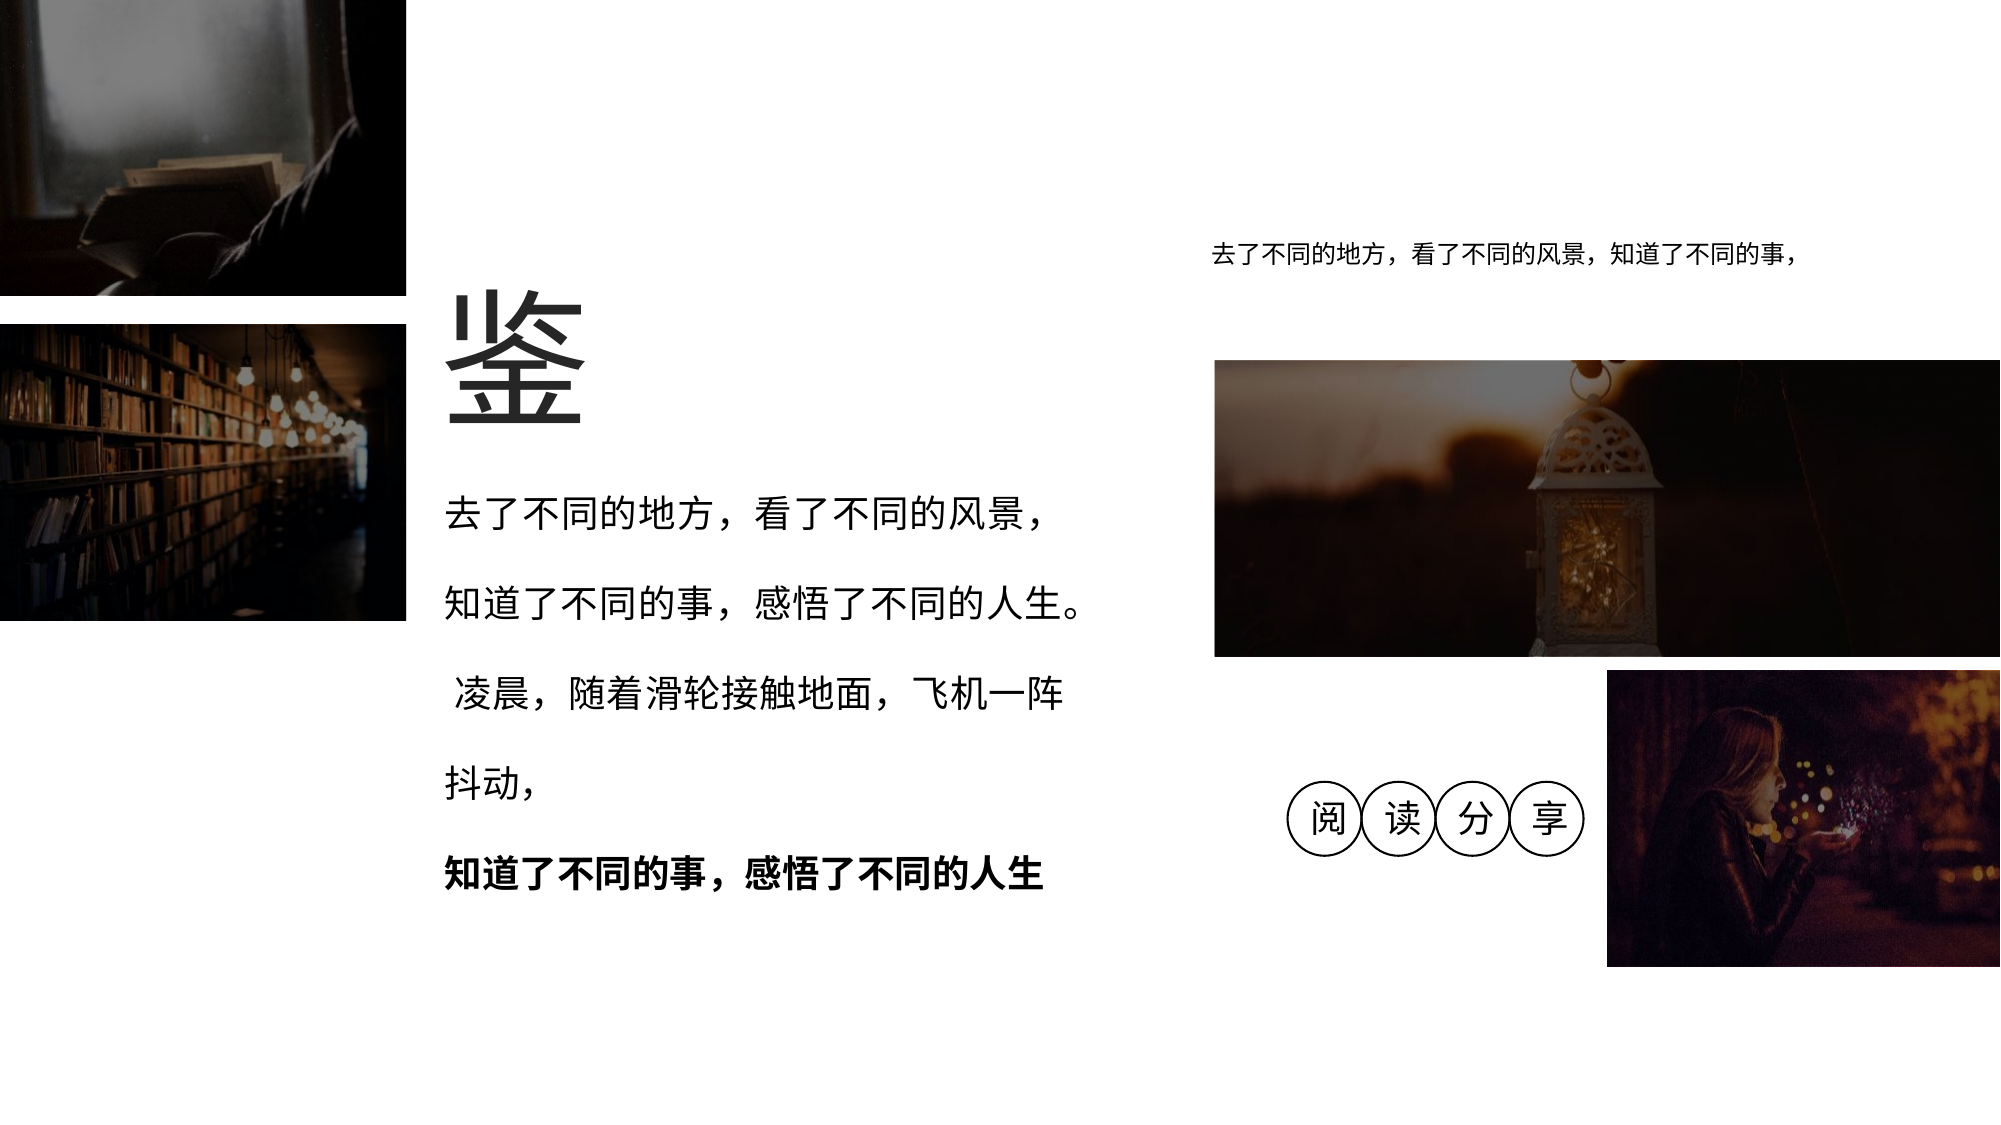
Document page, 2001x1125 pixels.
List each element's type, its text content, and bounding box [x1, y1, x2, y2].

text_box [1213, 359, 2000, 657]
text_box 去了不同的地方，看了不同的风景，知道了不同的事，感悟了不同的人生。 凌晨，随着滑轮接触地面，飞机一阵抖动， 知道了不同的事，感悟了不同的人生 [430, 438, 1080, 903]
text_box [0, 0, 407, 297]
text_box 鉴 [425, 258, 760, 454]
text_box [1606, 669, 2000, 967]
text_box [0, 324, 407, 622]
text_box 去了不同的地方，看了不同的风景，知道了不同的事， [1196, 216, 1846, 277]
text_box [1287, 781, 1584, 856]
